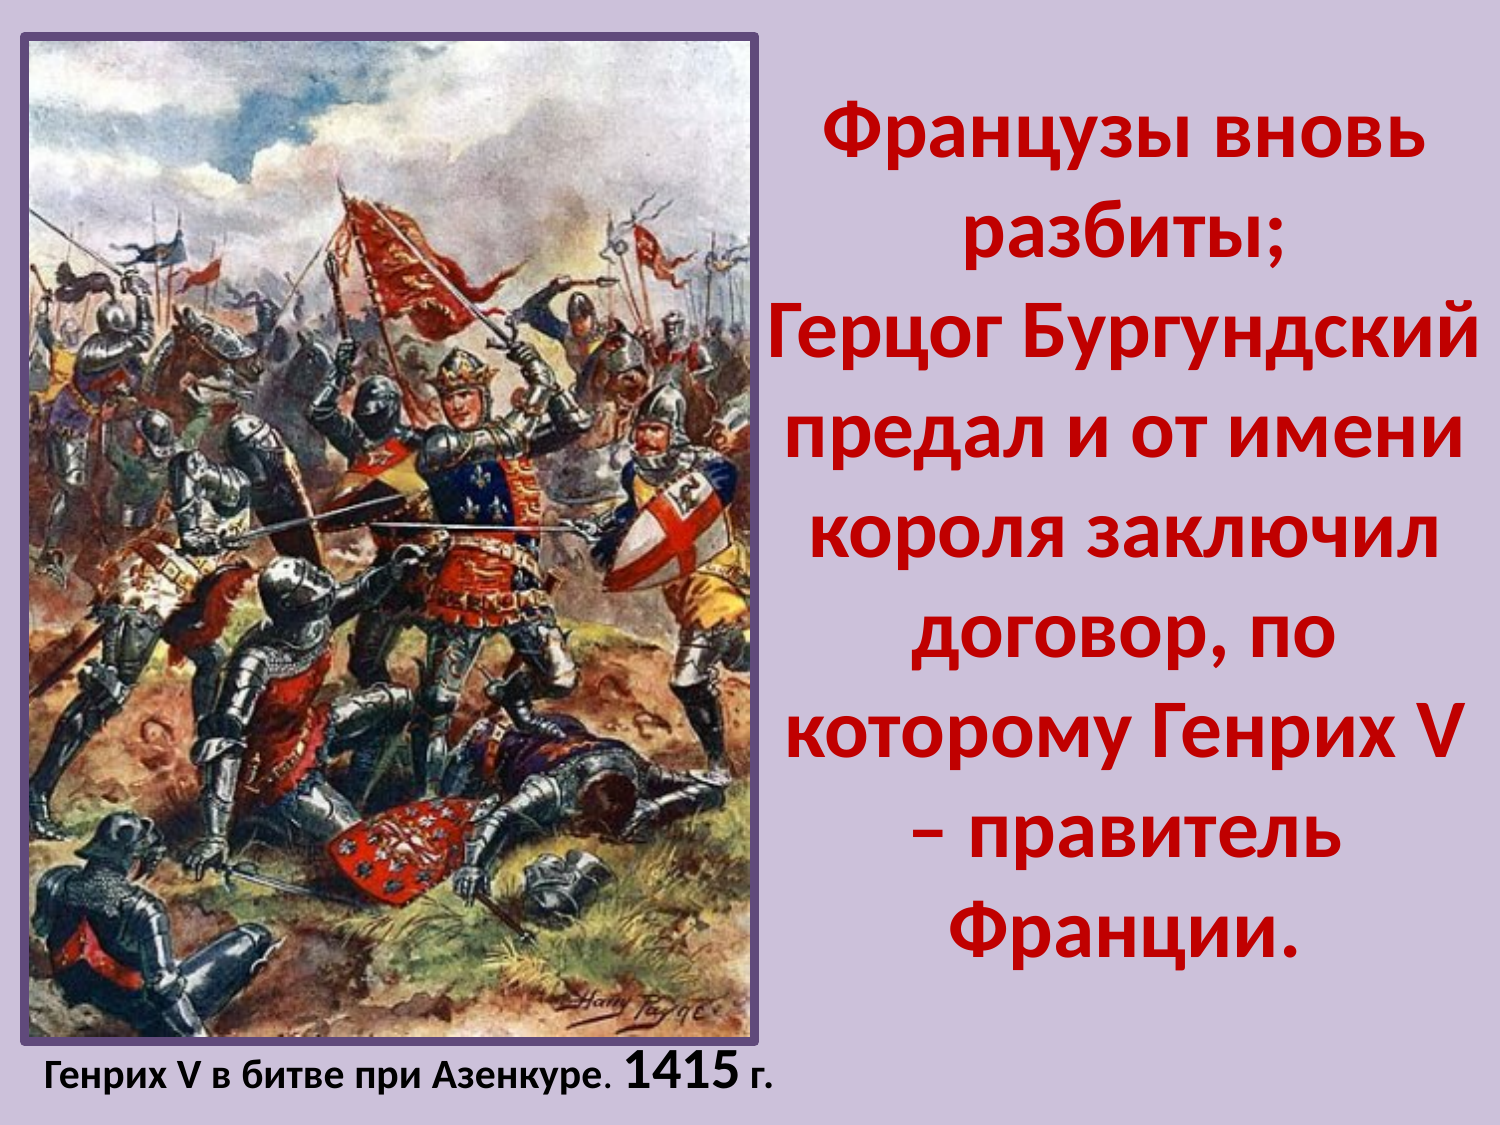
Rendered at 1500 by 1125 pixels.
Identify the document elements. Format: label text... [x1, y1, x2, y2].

text_box Генрих V в битве при Азенкуре. 1415 г. [29, 1023, 845, 1108]
picture [29, 41, 751, 1037]
text_box Французы вновь разбиты; Герцог Бургундский предал и от имени короля заключил договор, по которому Генрих V – правитель Франции. [754, 66, 1500, 982]
